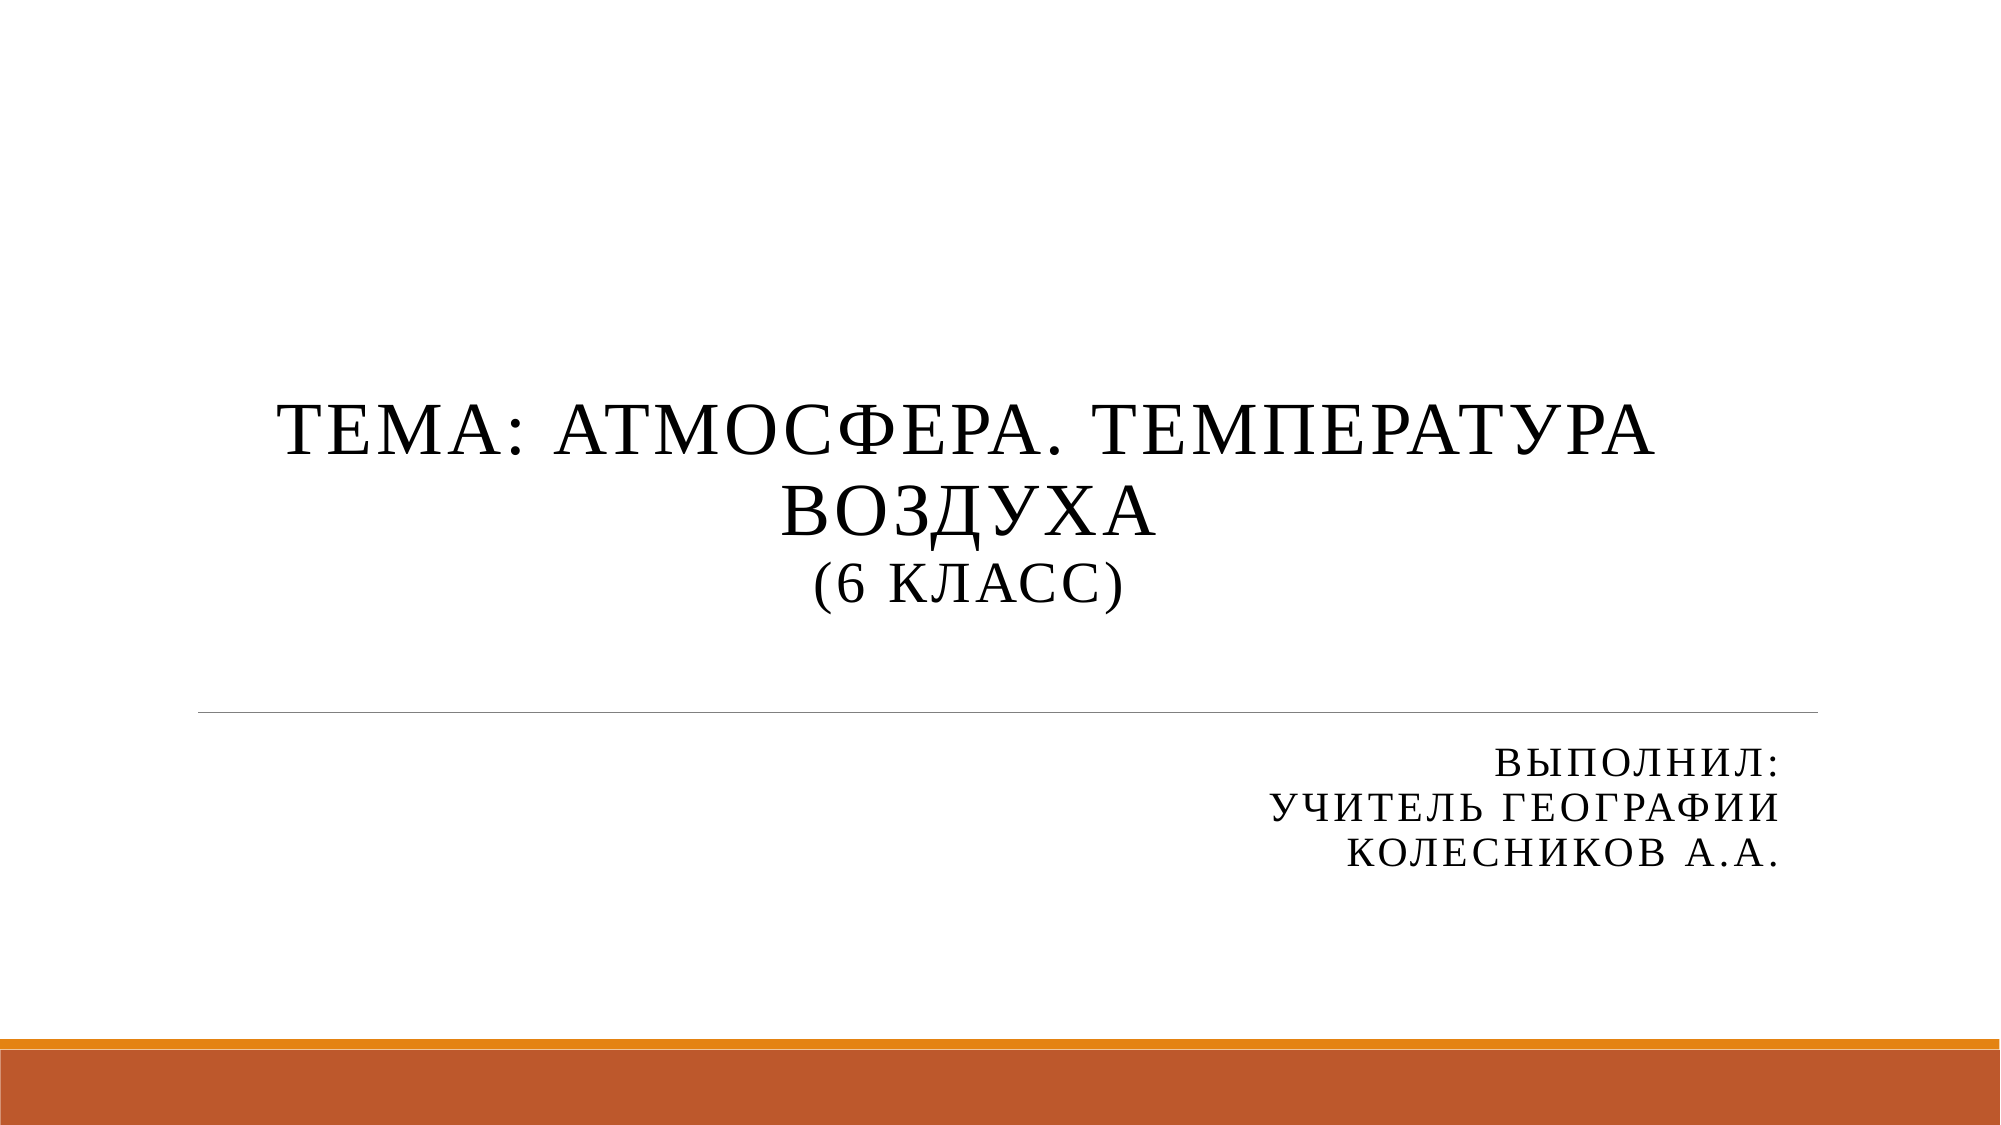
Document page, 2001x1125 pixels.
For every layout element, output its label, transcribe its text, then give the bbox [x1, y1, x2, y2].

subtitle ТЕМА: Атмосфера. Температура воздуха (6 КЛАСС) ВЫПОЛНИЛ: УЧИТЕЛЬ ГЕОГРАФИИ коЛЕСНИКОВ а.а. [143, 382, 1794, 935]
